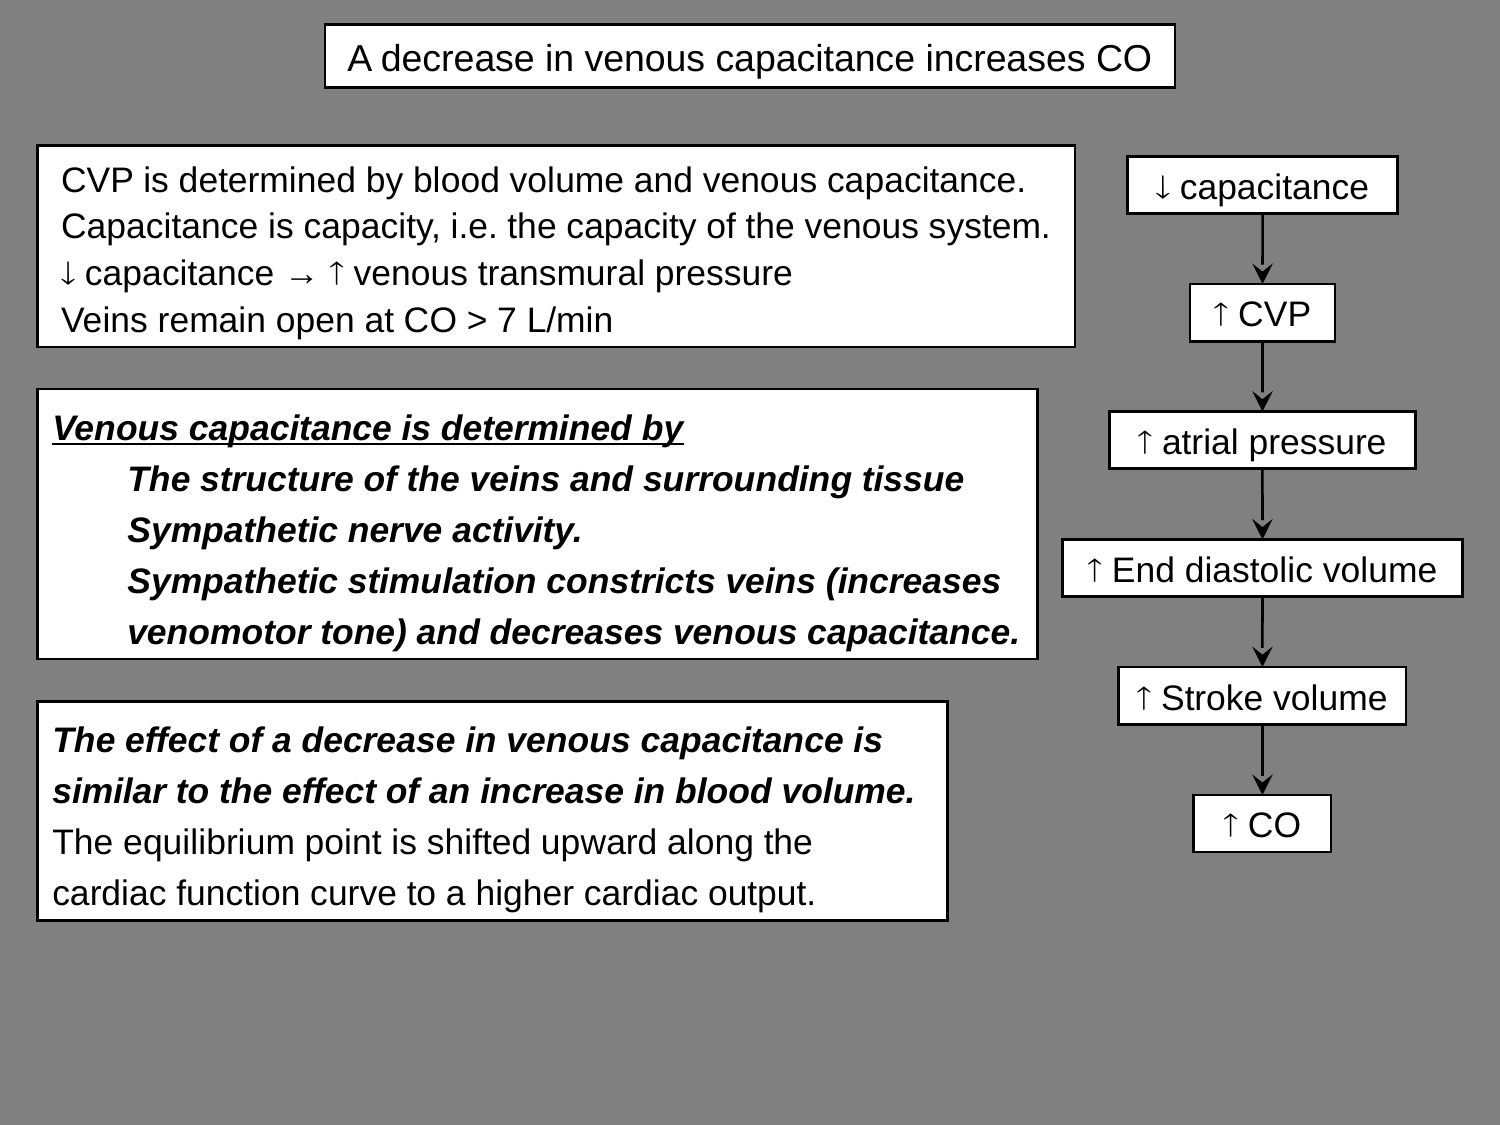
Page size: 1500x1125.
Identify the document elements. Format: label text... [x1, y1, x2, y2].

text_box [1062, 154, 1463, 854]
text_box The effect of a decrease in venous capacitance is similar to the effect of an increase in blood volume. The equilibrium point is shifted upward along the cardiac function curve to a higher cardiac output. [37, 701, 948, 921]
text_box CVP is determined by blood volume and venous capacitance. Capacitance is capacity, i.e. the capacity of the venous system.  capacitance →  venous transmural pressure Veins remain open at CO > 7 L/min [37, 145, 1075, 347]
text_box Venous capacitance is determined by The structure of the veins and surrounding tissue Sympathetic nerve activity. Sympathetic stimulation constricts veins (increases venomotor tone) and decreases venous capacitance. [37, 389, 1038, 659]
title A decrease in venous capacitance increases CO [324, 23, 1176, 89]
